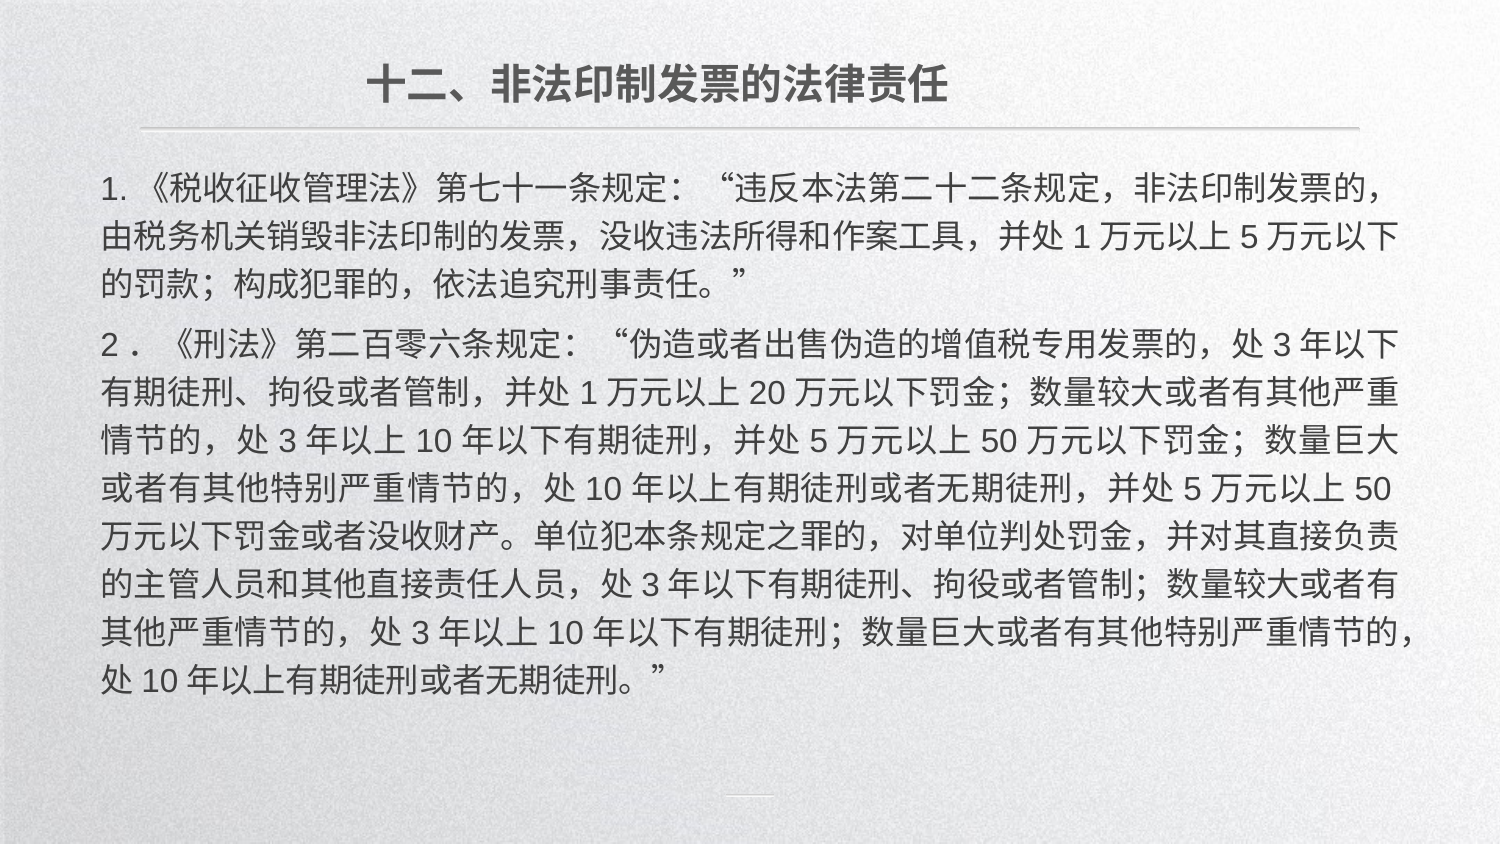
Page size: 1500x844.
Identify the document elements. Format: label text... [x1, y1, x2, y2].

picture [0, 0, 1500, 844]
text_box 1.《税收征收管理法》第七十一条规定：“违反本法第二十二条规定，非法印制发票的，由税务机关销毁非法印制的发票，没收违法所得和作案工具，并处1万元以上5万元以下的罚款；构成犯罪的，依法追究刑事责任。” 2．《刑法》第二百零六条规定：“伪造或者出售伪造的增值税专用发票的，处3年以下有期徒刑、拘役或者管制，并处1万元以上20万元以下罚金；数量较大或者有其他严重情节的，处3年以上10年以下有期徒刑，并处5万元以上50万元以下罚金；数量巨大或者有其他特别严重情节的，处10年以上有期徒刑或者无期徒刑，并处5万元以上50万元以下罚金或者没收财产。单位犯本条规定之罪的，对单位判处罚金，并对其直接负责的主管人员和其他直接责任人员，处3年以下有期徒刑、拘役或者管制；数量较大或者有其他严重情节的，处3年以上10年以下有期徒刑；数量巨大或者有其他特别严重情节的，处10年以上有期徒刑或者无期徒刑。” [100, 159, 1400, 760]
text_box 十二、非法印制发票的法律责任 [80, 52, 1234, 114]
